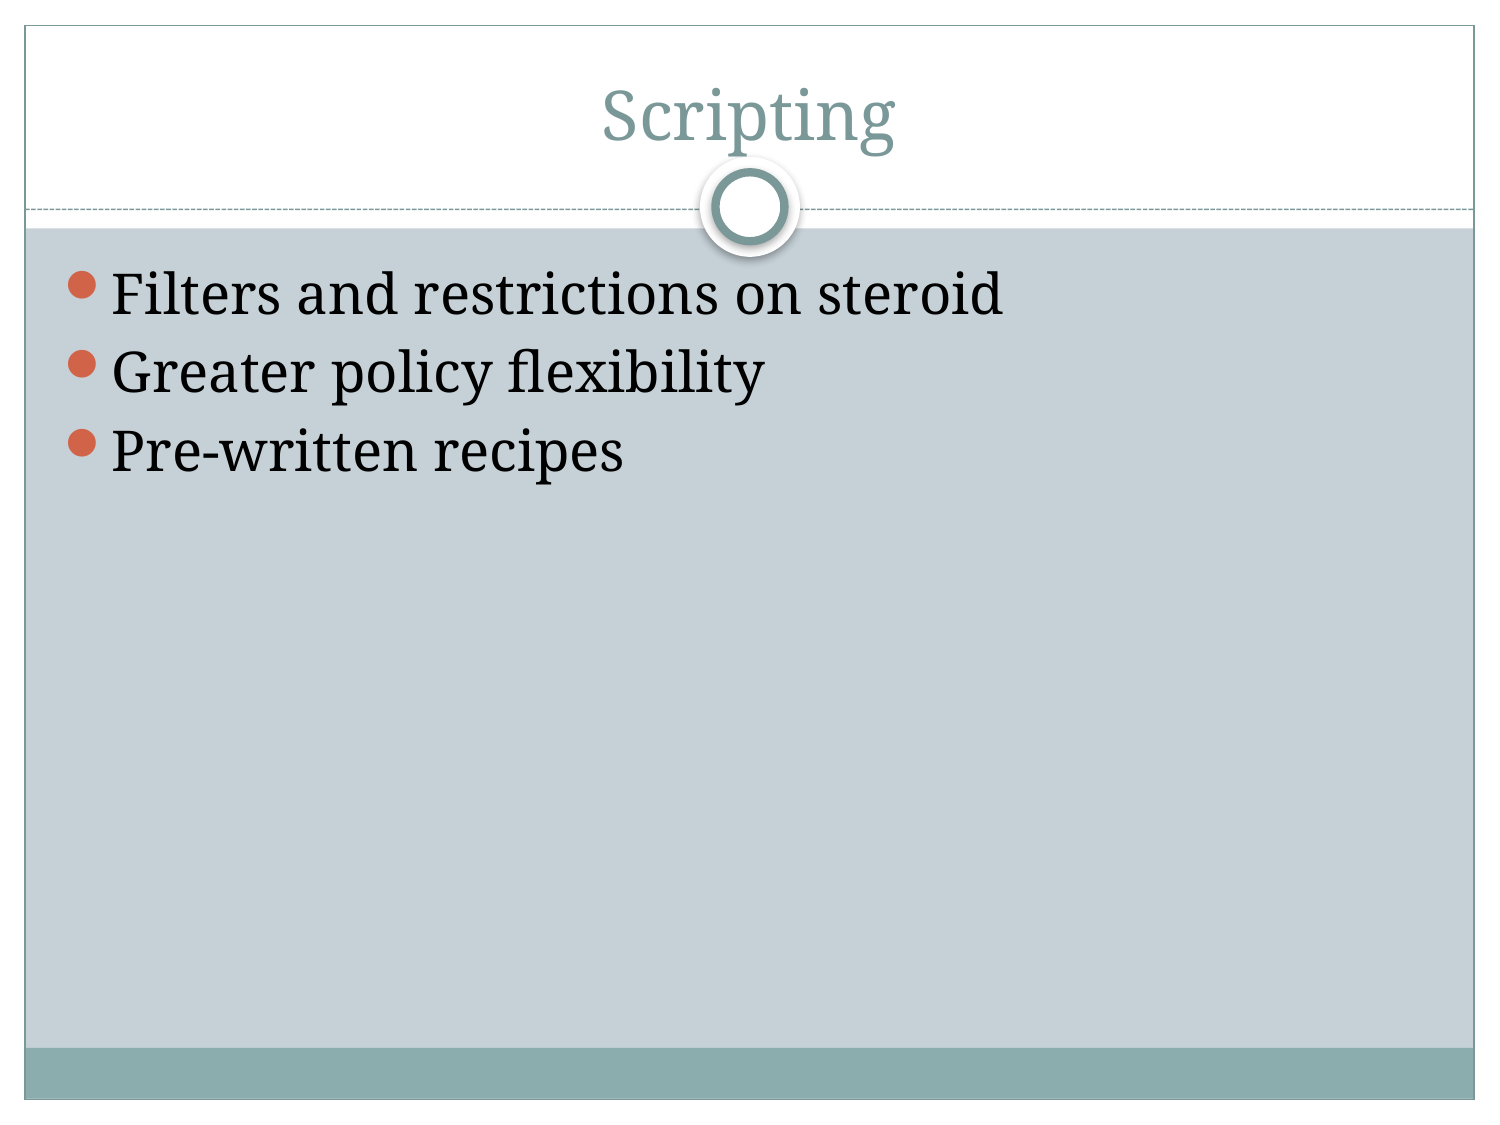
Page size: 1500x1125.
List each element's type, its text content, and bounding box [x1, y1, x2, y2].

title Scripting [49, 37, 1450, 162]
list Filters and restrictions on steroid Greater policy flexibility Pre-written recipes [49, 250, 1445, 1001]
